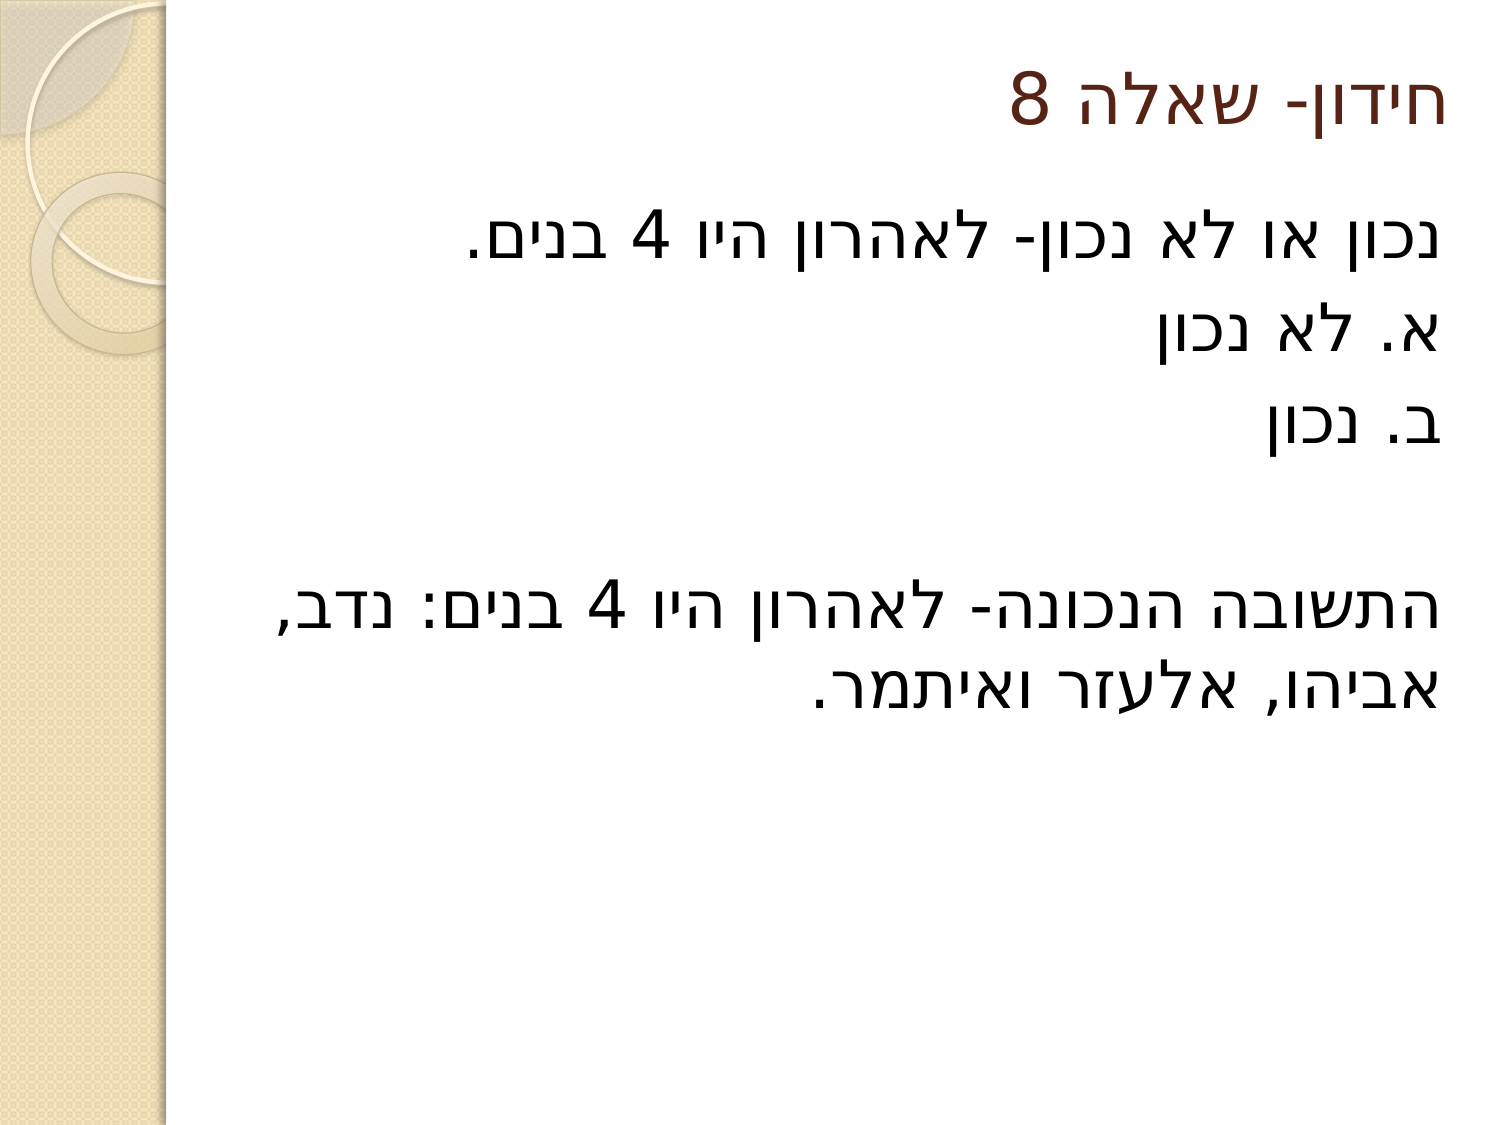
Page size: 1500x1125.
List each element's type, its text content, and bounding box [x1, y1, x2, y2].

list נכון או לא נכון- לאהרון היו 4 בנים. א. לא נכון ב. נכון התשובה הנכונה- לאהרון היו 4 בנים: נדב, אביהו, אלעזר ואיתמר. [194, 184, 1473, 972]
title חידון- שאלה 8 [235, 45, 1466, 184]
